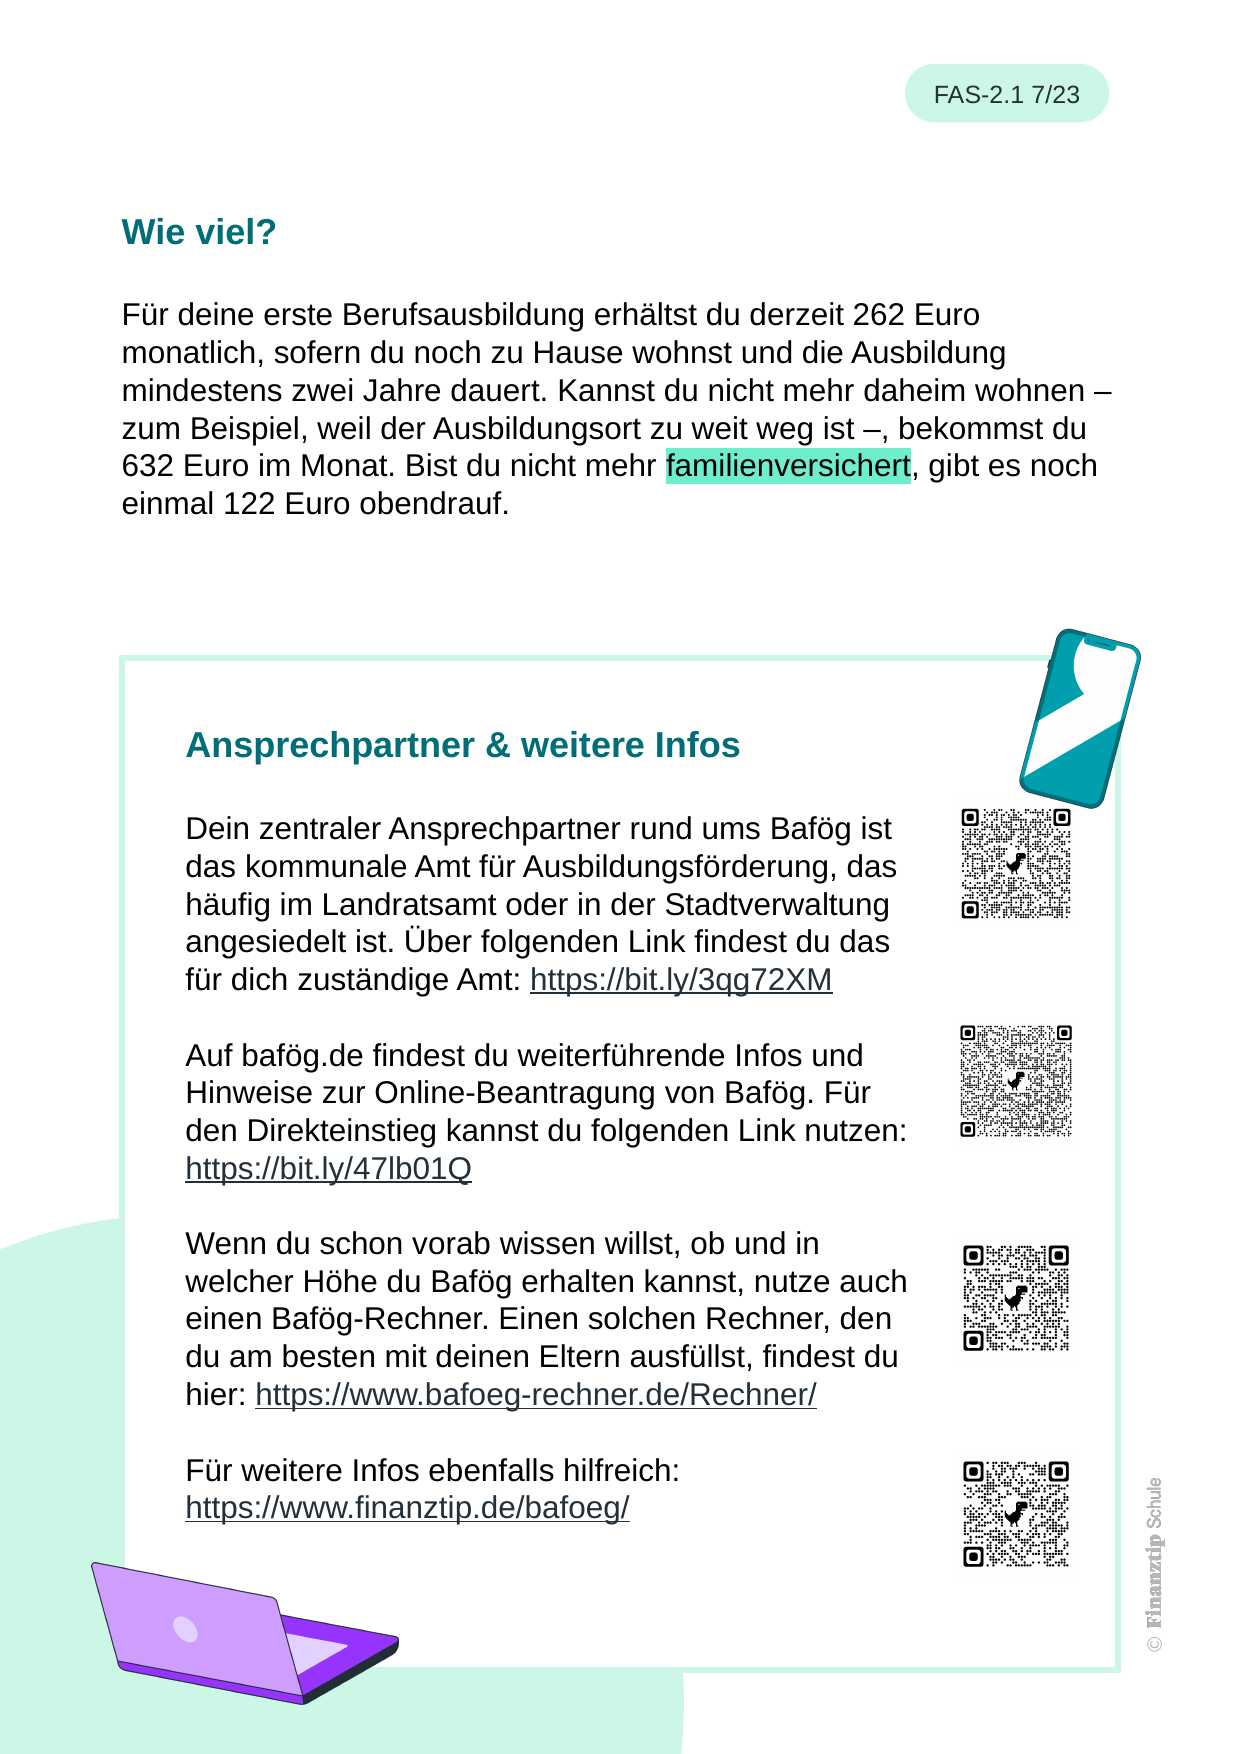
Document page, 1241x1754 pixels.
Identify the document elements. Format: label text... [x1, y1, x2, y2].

picture [952, 1234, 1080, 1363]
text_box Ansprechpartner & weitere Infos Dein zentraler Ansprechpartner rund ums Bafög ist das kommunale Amt für Ausbildungsförderung, das häufig im Landratsamt oder in der Stadtverwaltung angesiedelt ist. Über folgenden Link findest du das für dich zuständige Amt: https://bit.ly/3qg72XM Auf bafög.de findest du weiterführende Infos und Hinweise zur Online-Beantragung von Bafög. Für den Direkteinstieg kannst du folgenden Link nutzen: https://bit.ly/47lb01Q Wenn du schon vorab wissen willst, ob und in welcher Höhe du Bafög erhalten kannst, nutze auch einen Bafög-Rechner. Einen solchen Rechner, den du am besten mit deinen Eltern ausfüllst, findest du hier: https://www.bafoeg-rechner.de/Rechner/ Für weitere Infos ebenfalls hilfreich: https://www.finanztip.de/bafoeg/ [121, 657, 1119, 1671]
picture [1143, 1478, 1165, 1628]
text_box Wie viel? Für deine erste Berufsausbildung erhältst du derzeit 262 Euro monatlich, sofern du noch zu Hause wohnst und die Ausbildung mindestens zwei Jahre dauert. Kannst du nicht mehr daheim wohnen – zum Beispiel, weil der Ausbildungsort zu weit weg ist –, bekommst du 632 Euro im Monat. Bist du nicht mehr familienversichert, gibt es noch einmal 122 Euro obendrauf. [121, 200, 1119, 529]
picture [952, 1450, 1080, 1578]
picture [952, 1017, 1080, 1145]
picture [952, 606, 1188, 928]
picture [91, 1562, 399, 1705]
